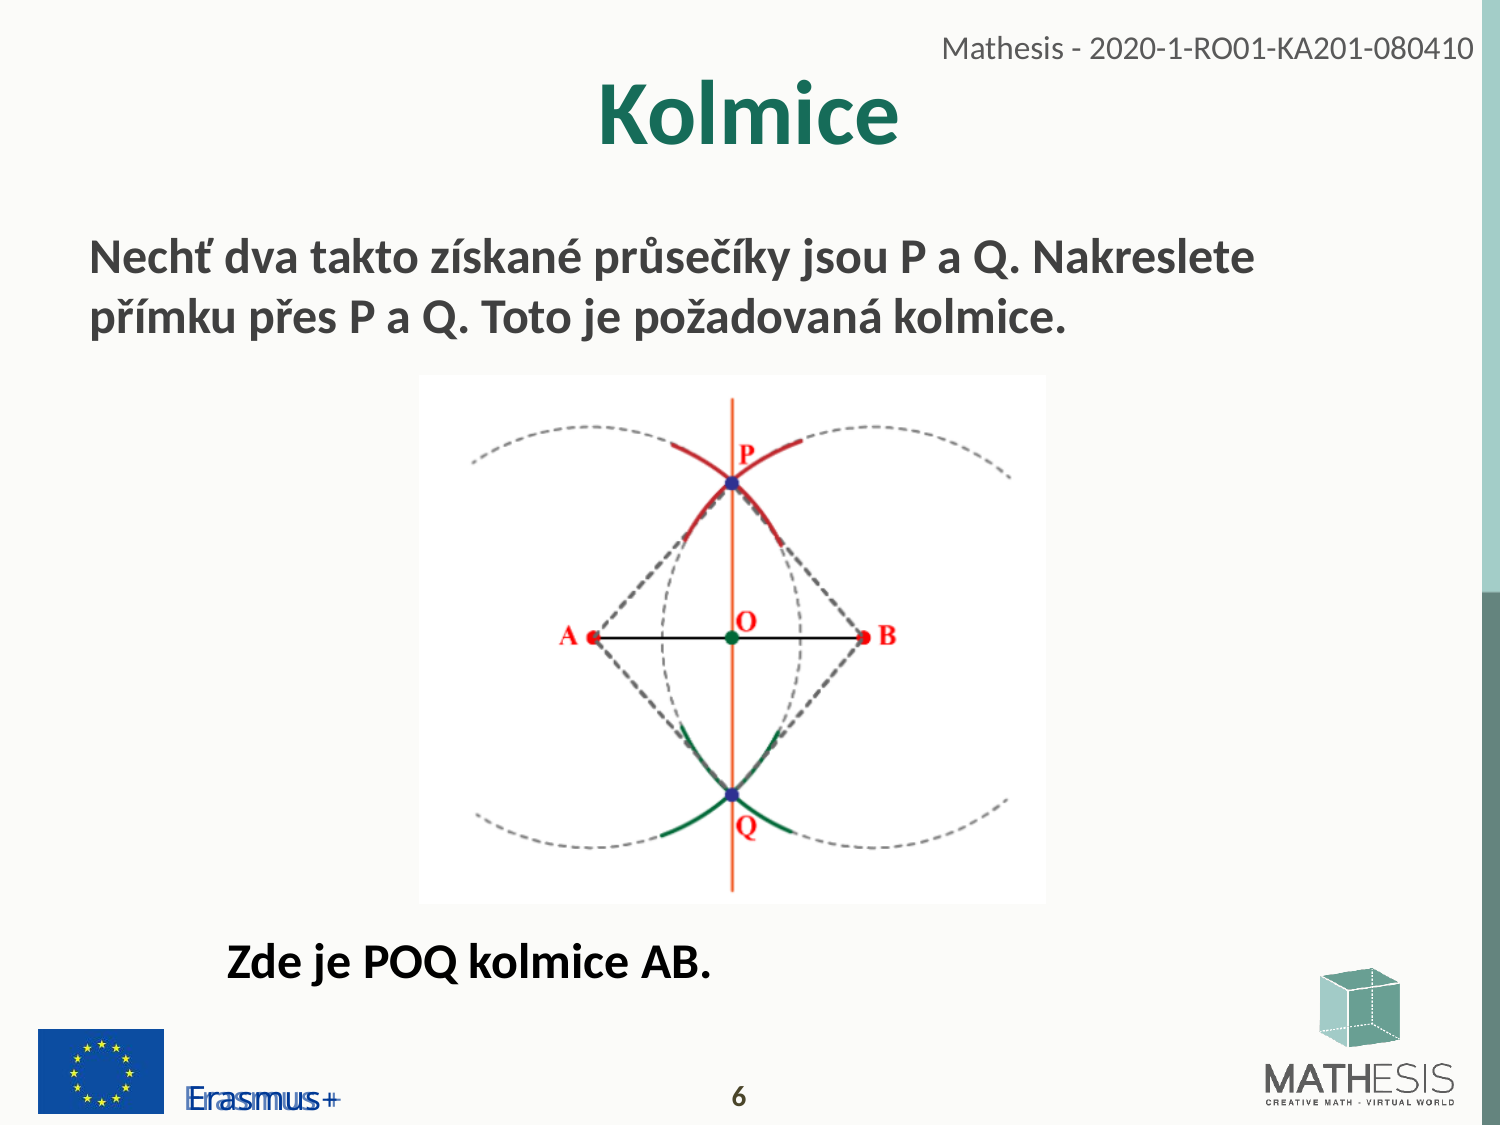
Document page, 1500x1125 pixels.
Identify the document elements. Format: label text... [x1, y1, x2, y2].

picture [418, 375, 1046, 904]
picture [38, 1029, 164, 1114]
list Nechť dva takto získané průsečíky jsou P a Q. Nakreslete přímku přes P a Q. Toto je požadovaná kolmice. [75, 216, 1425, 959]
text_box Zde je POQ kolmice AB. [212, 921, 1252, 996]
title Kolmice [75, 45, 1425, 216]
